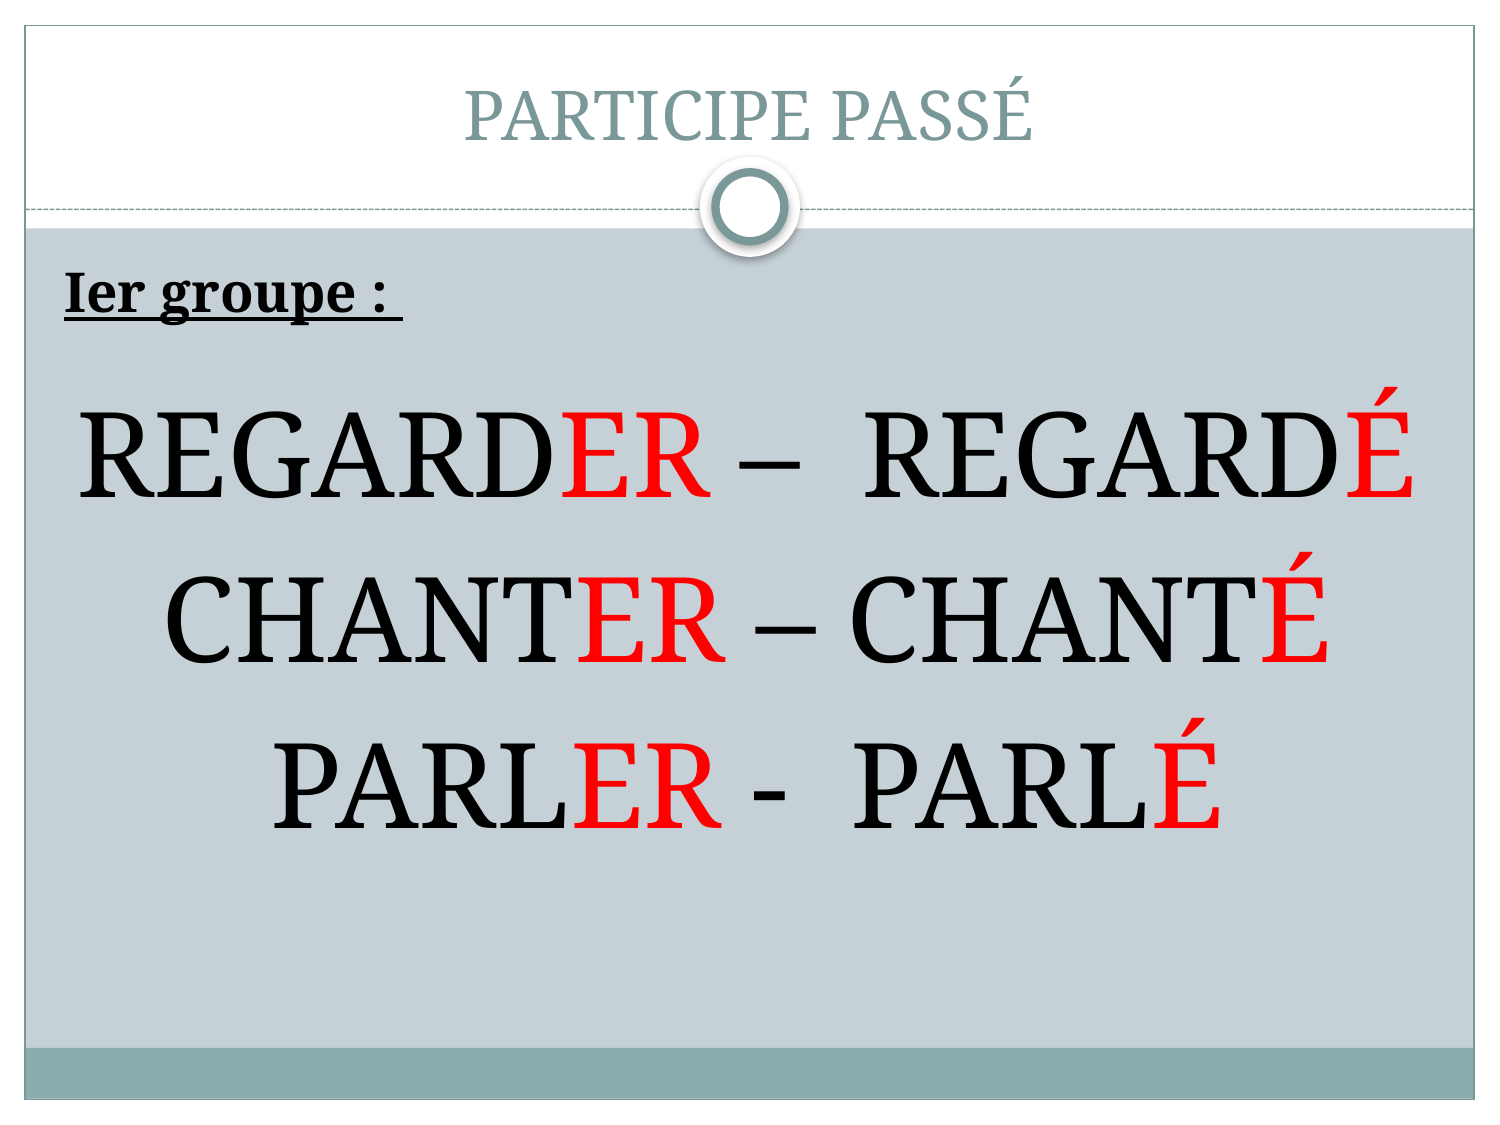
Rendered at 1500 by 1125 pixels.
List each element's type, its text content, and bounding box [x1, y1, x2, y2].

title PARTICIPE PASSÉ [49, 37, 1450, 162]
list Ier groupe : REGARDER – REGARDÉ CHANTER – CHANTÉ PARLER - PARLÉ [49, 250, 1445, 1001]
